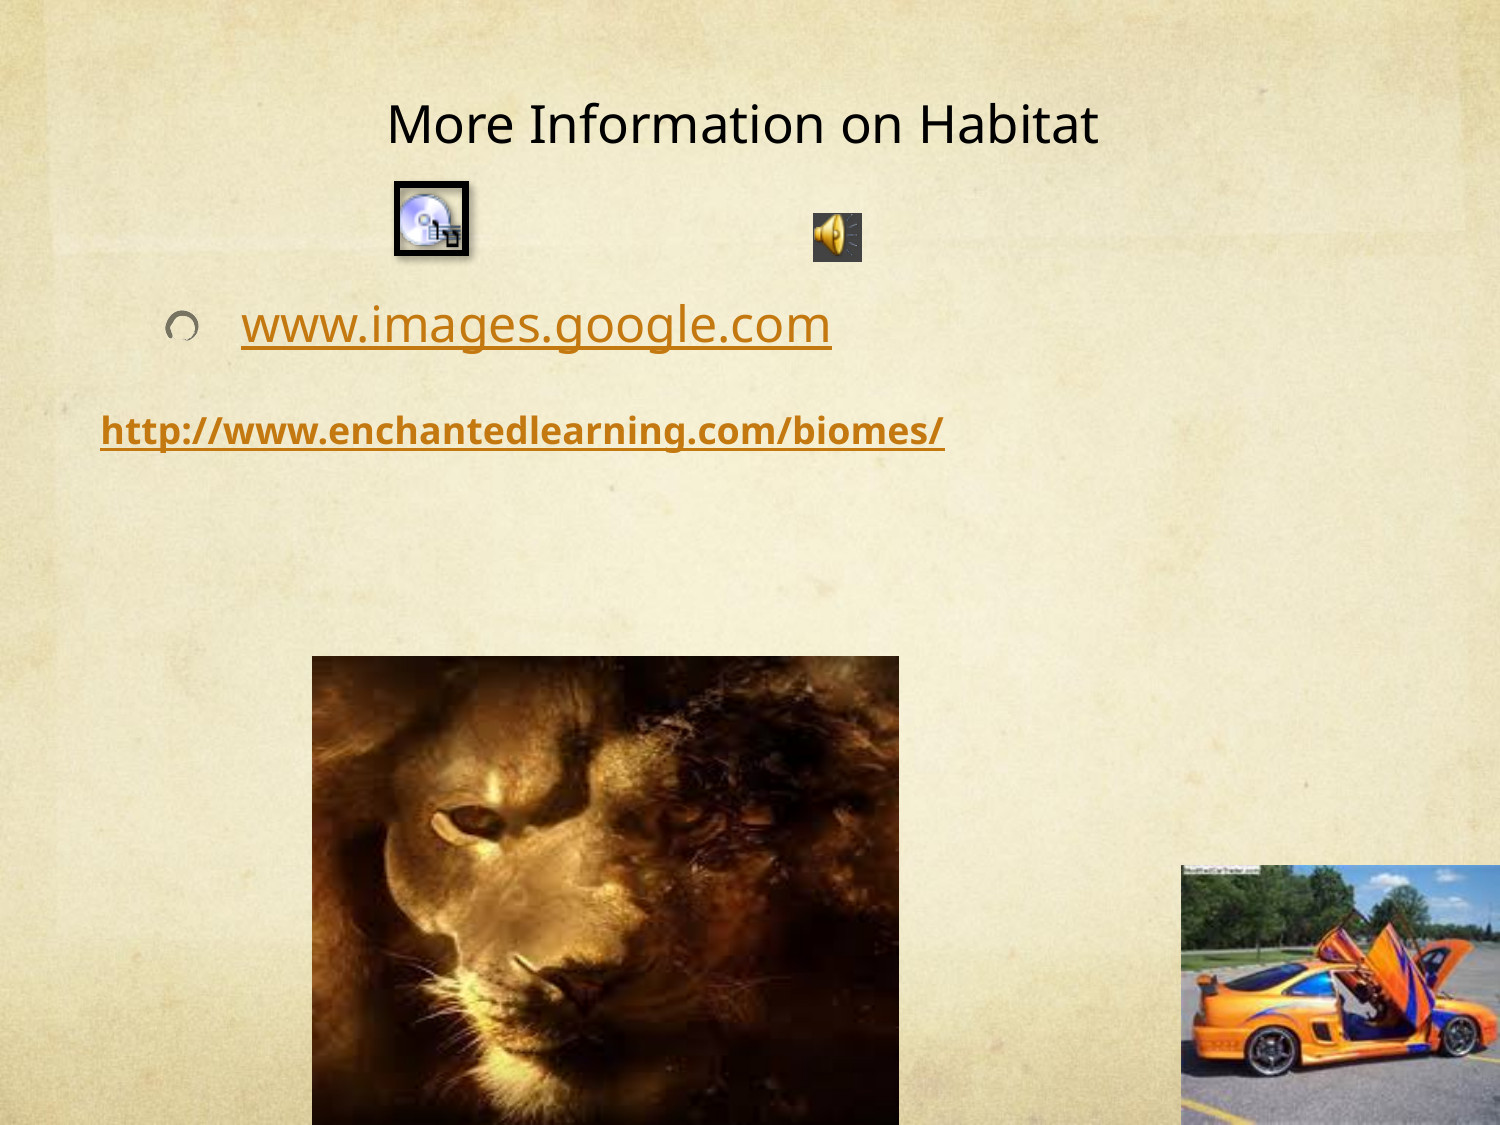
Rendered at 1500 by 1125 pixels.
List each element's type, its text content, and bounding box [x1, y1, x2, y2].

list www.images.google.com [150, 284, 1350, 950]
title More Information on Habitat [150, 82, 1350, 225]
text_box http://www.enchantedlearning.com/biomes/ [85, 399, 960, 466]
picture [0, 0, 1500, 1125]
